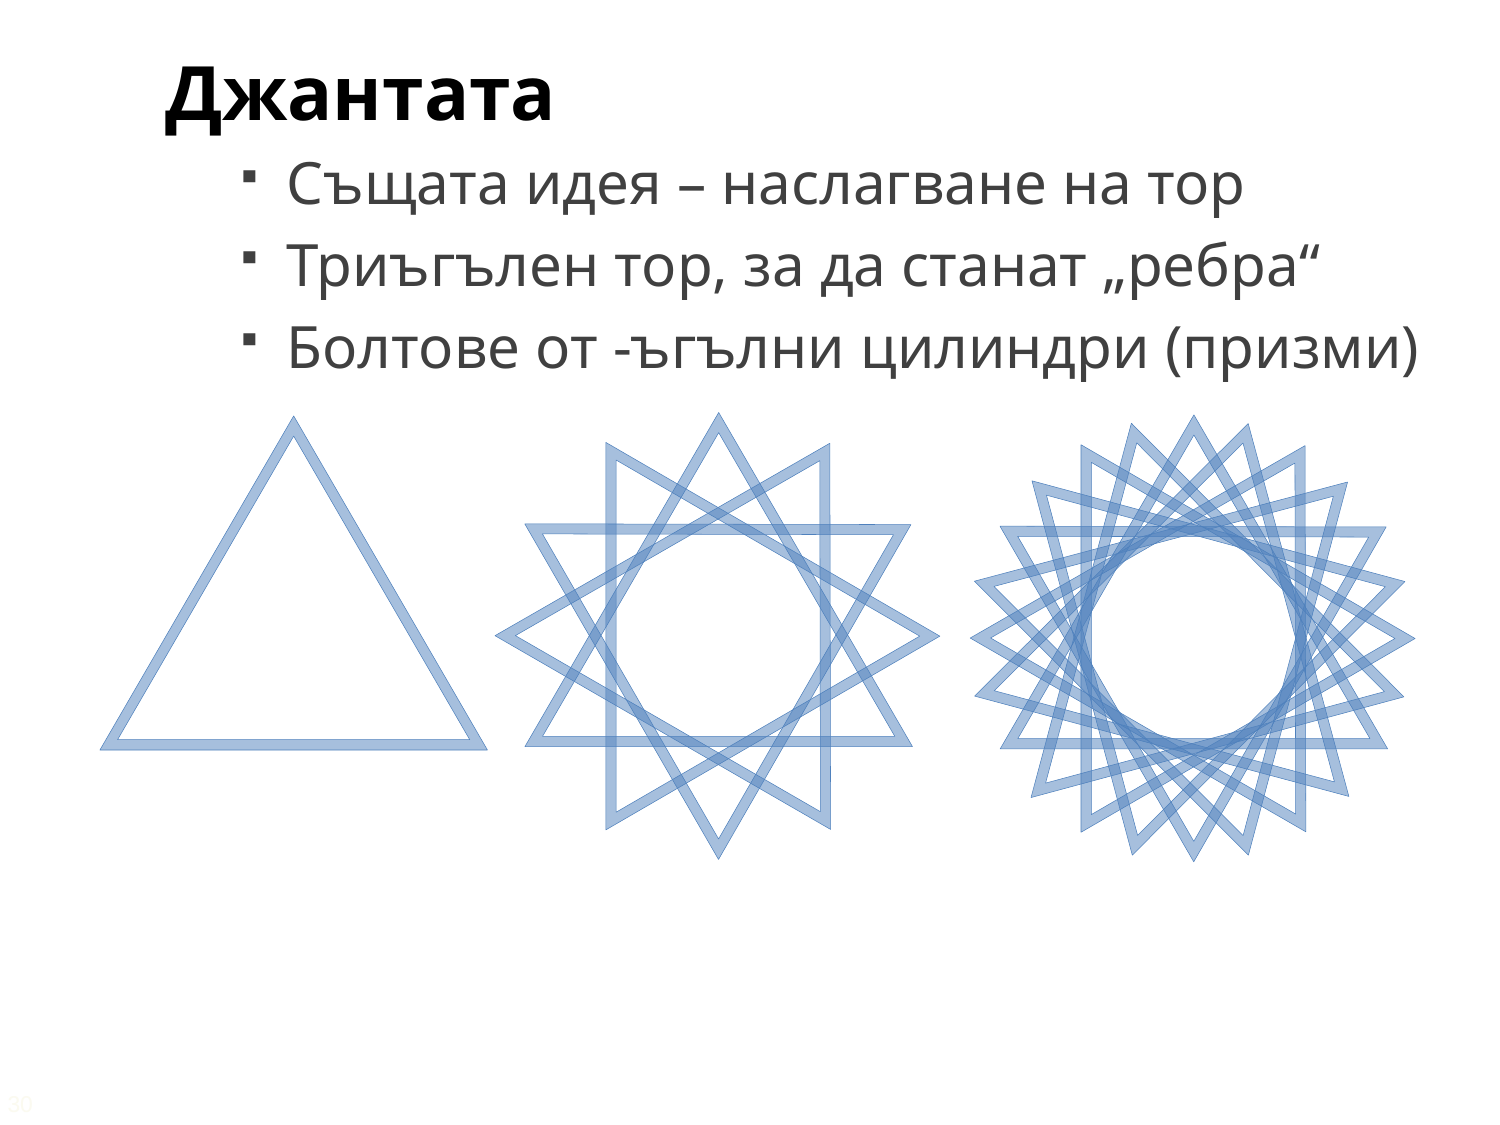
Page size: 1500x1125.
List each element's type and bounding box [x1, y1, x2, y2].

text_box [524, 412, 941, 831]
text_box [999, 414, 1416, 838]
text_box [98, 413, 490, 753]
